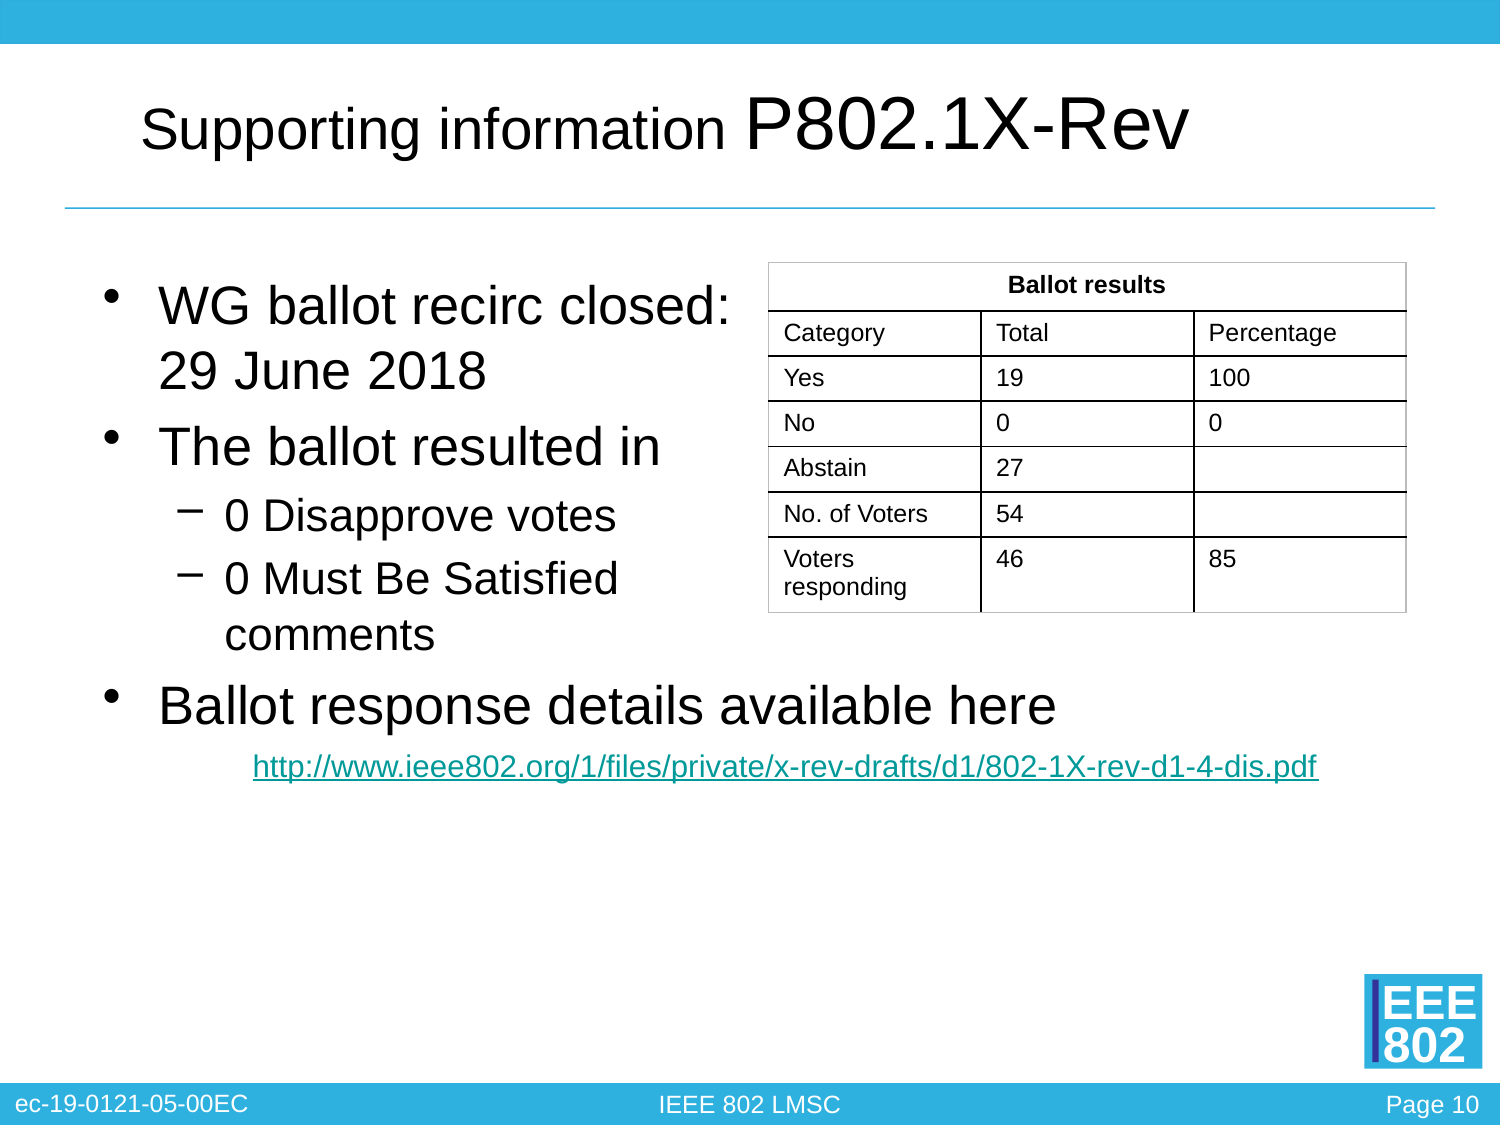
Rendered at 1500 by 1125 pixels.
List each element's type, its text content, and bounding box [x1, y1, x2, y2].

table_cell Category [769, 312, 980, 355]
table_cell 85 [1195, 538, 1405, 612]
table_cell No [769, 402, 980, 446]
table_cell Voters responding [769, 538, 980, 612]
table_cell No. of Voters [769, 493, 980, 536]
table_cell 0 [1195, 402, 1405, 446]
table_cell 46 [982, 538, 1193, 612]
table_cell 0 [982, 402, 1193, 446]
table_cell [1195, 493, 1405, 536]
table_cell 54 [982, 493, 1193, 536]
table_cell 19 [982, 357, 1193, 400]
table_cell Abstain [769, 447, 980, 491]
list WG ballot recirc closed: 29 June 2018 The ballot resulted in 0 Disapprove votes 0 Must Be Satisfied comments Ballot response details available here http://www.ieee802.org/1/files/private/x-rev-drafts/d1/802-1X-rev-d1-4-dis.pdf [87, 262, 1401, 932]
title Supporting information P802.1X-Rev [125, 45, 1401, 196]
table_cell Percentage [1195, 312, 1405, 355]
table_cell Total [982, 312, 1193, 355]
table_cell 100 [1195, 357, 1405, 400]
table_cell Yes [769, 357, 980, 400]
table_header Ballot results [769, 263, 1405, 310]
table_cell 27 [982, 447, 1193, 491]
table_cell [1195, 447, 1405, 491]
